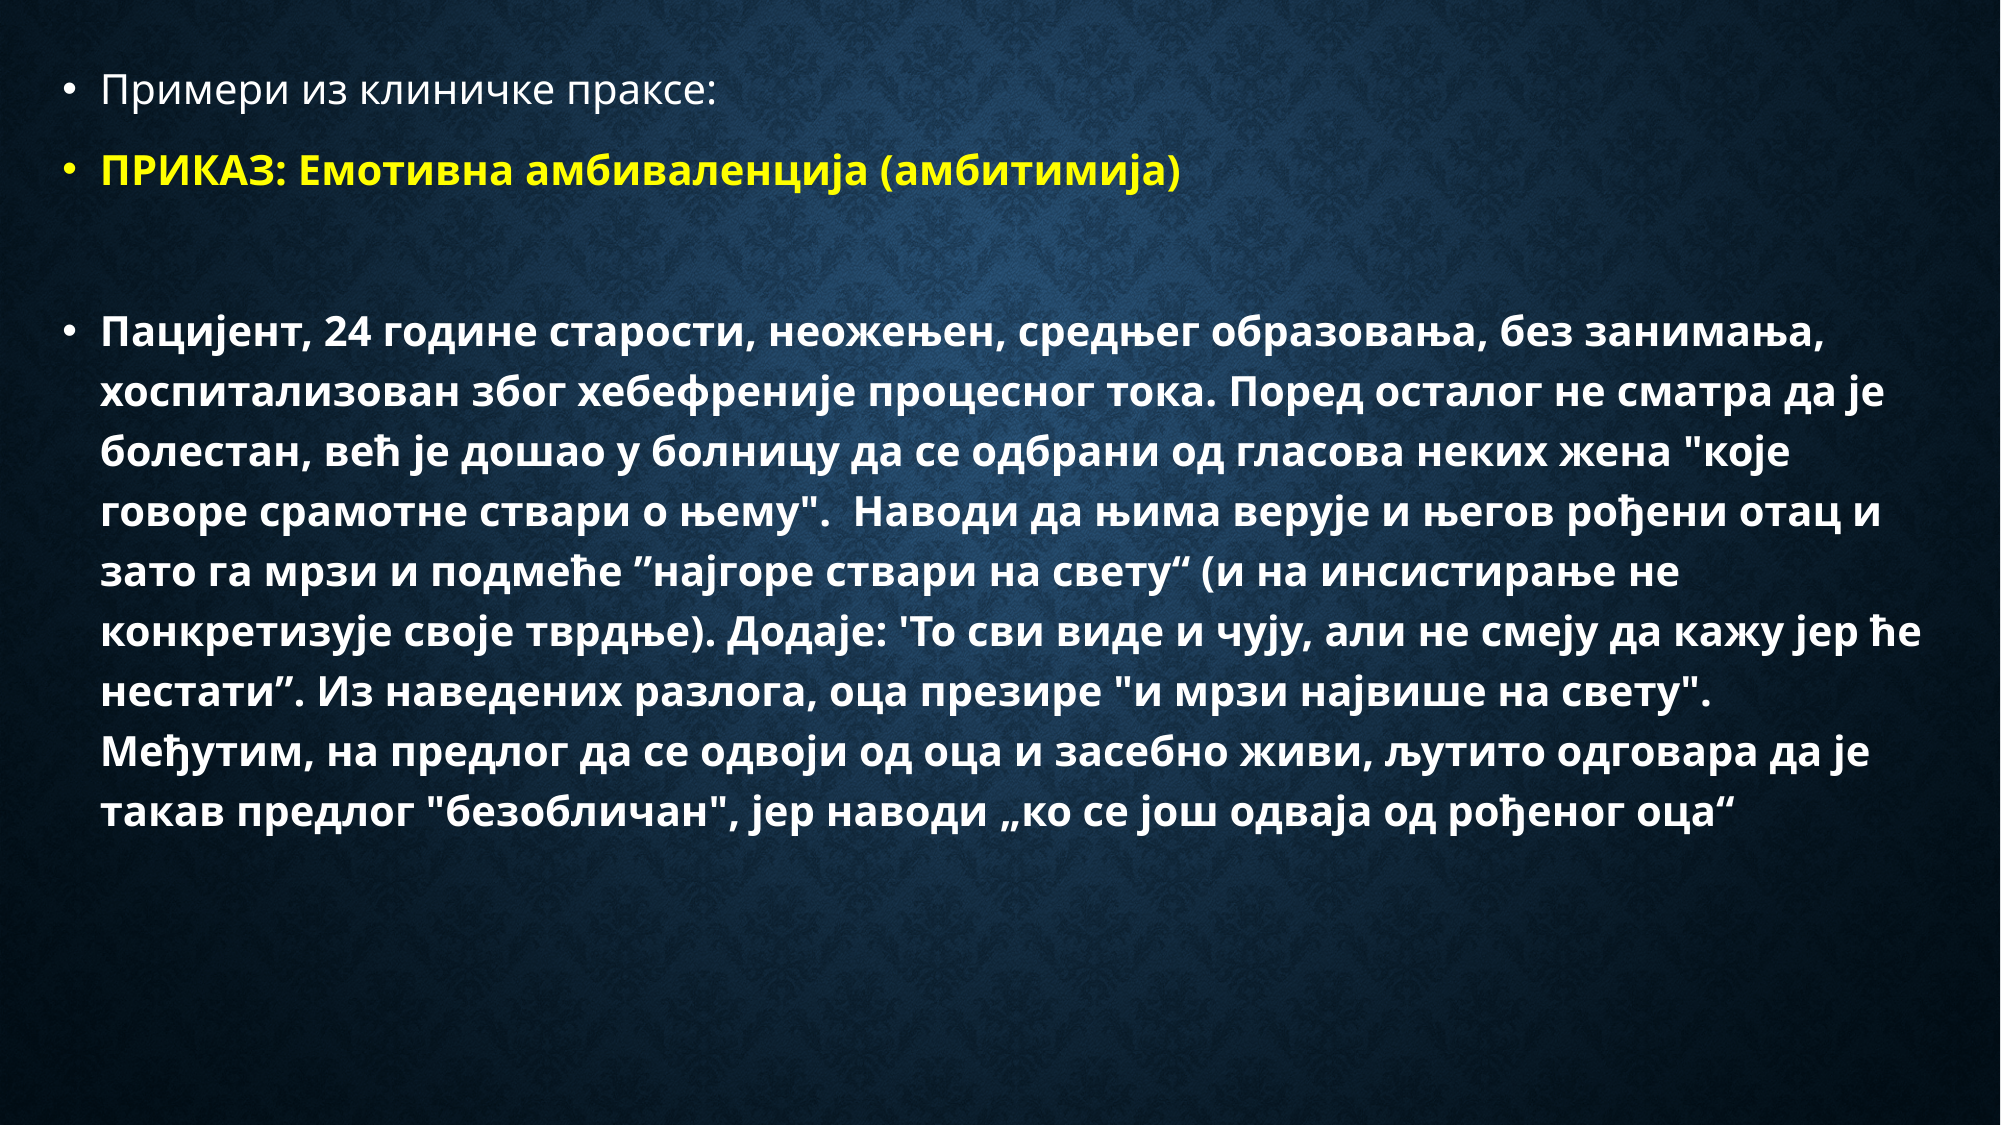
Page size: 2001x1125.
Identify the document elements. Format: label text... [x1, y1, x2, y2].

list Примери из клиничке праксе: ПРИКАЗ: Емотивна амбиваленција (амбитимија) Пацијент, 24 године старости, неожењен, средњег образовања, без занимања, хоспитализован због хебефреније процесног тока. Поред осталог не сматра да је болестан, већ је дошао у болницу да се одбрани од гласова неких жена "које говоре срамотне ствари о њему". Наводи да њима верује и његов рођени отац и зато га мрзи и подмеће ”најгоре ствари на свету“ (и на инсистирање не конкретизује своје тврдње). Додаје: 'То сви виде и чују, али не смеју да кажу јер ће нестати”. Из наведених разлога, оца презире "и мрзи највише на свету". Међутим, на предлог да се одвоји од оца и засебно живи, љутито одговара да је такав предлог "безобличан", јер наводи „ко се још одваја од рођеног оца“ [47, 45, 1953, 1091]
